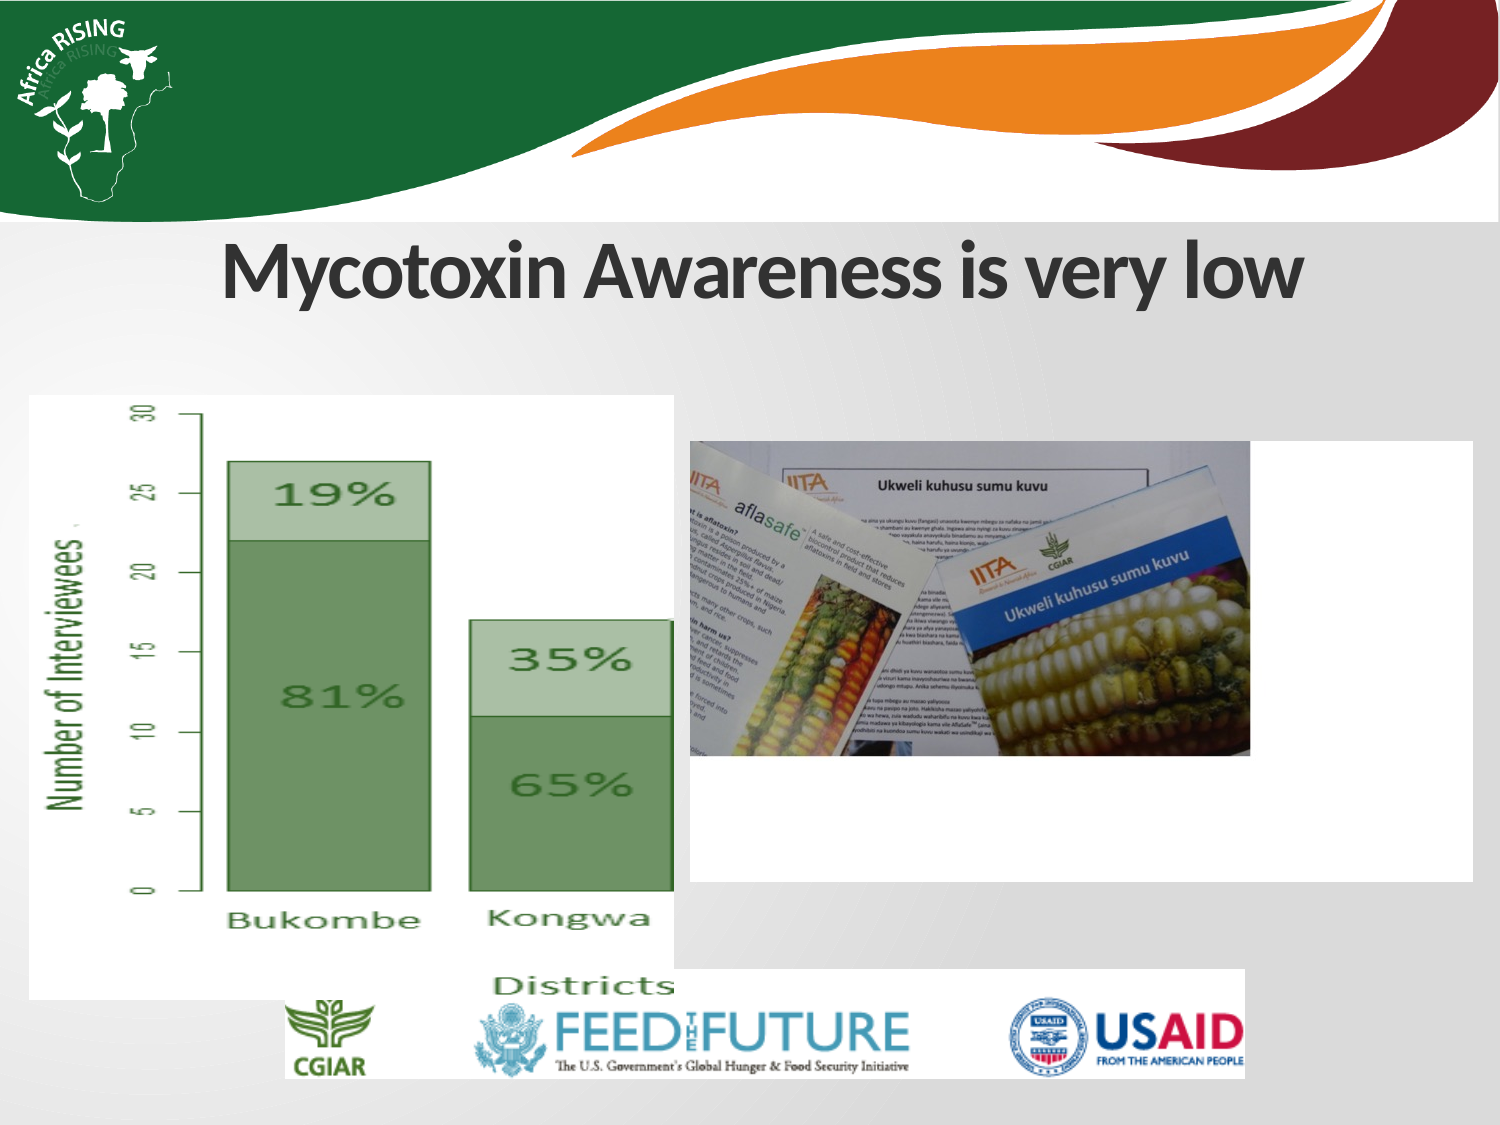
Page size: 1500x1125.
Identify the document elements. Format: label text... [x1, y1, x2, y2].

picture [690, 441, 1474, 882]
picture [0, 0, 1499, 222]
picture [28, 394, 1245, 1079]
text_box Mycotoxin Awareness is very low [88, 208, 1439, 327]
